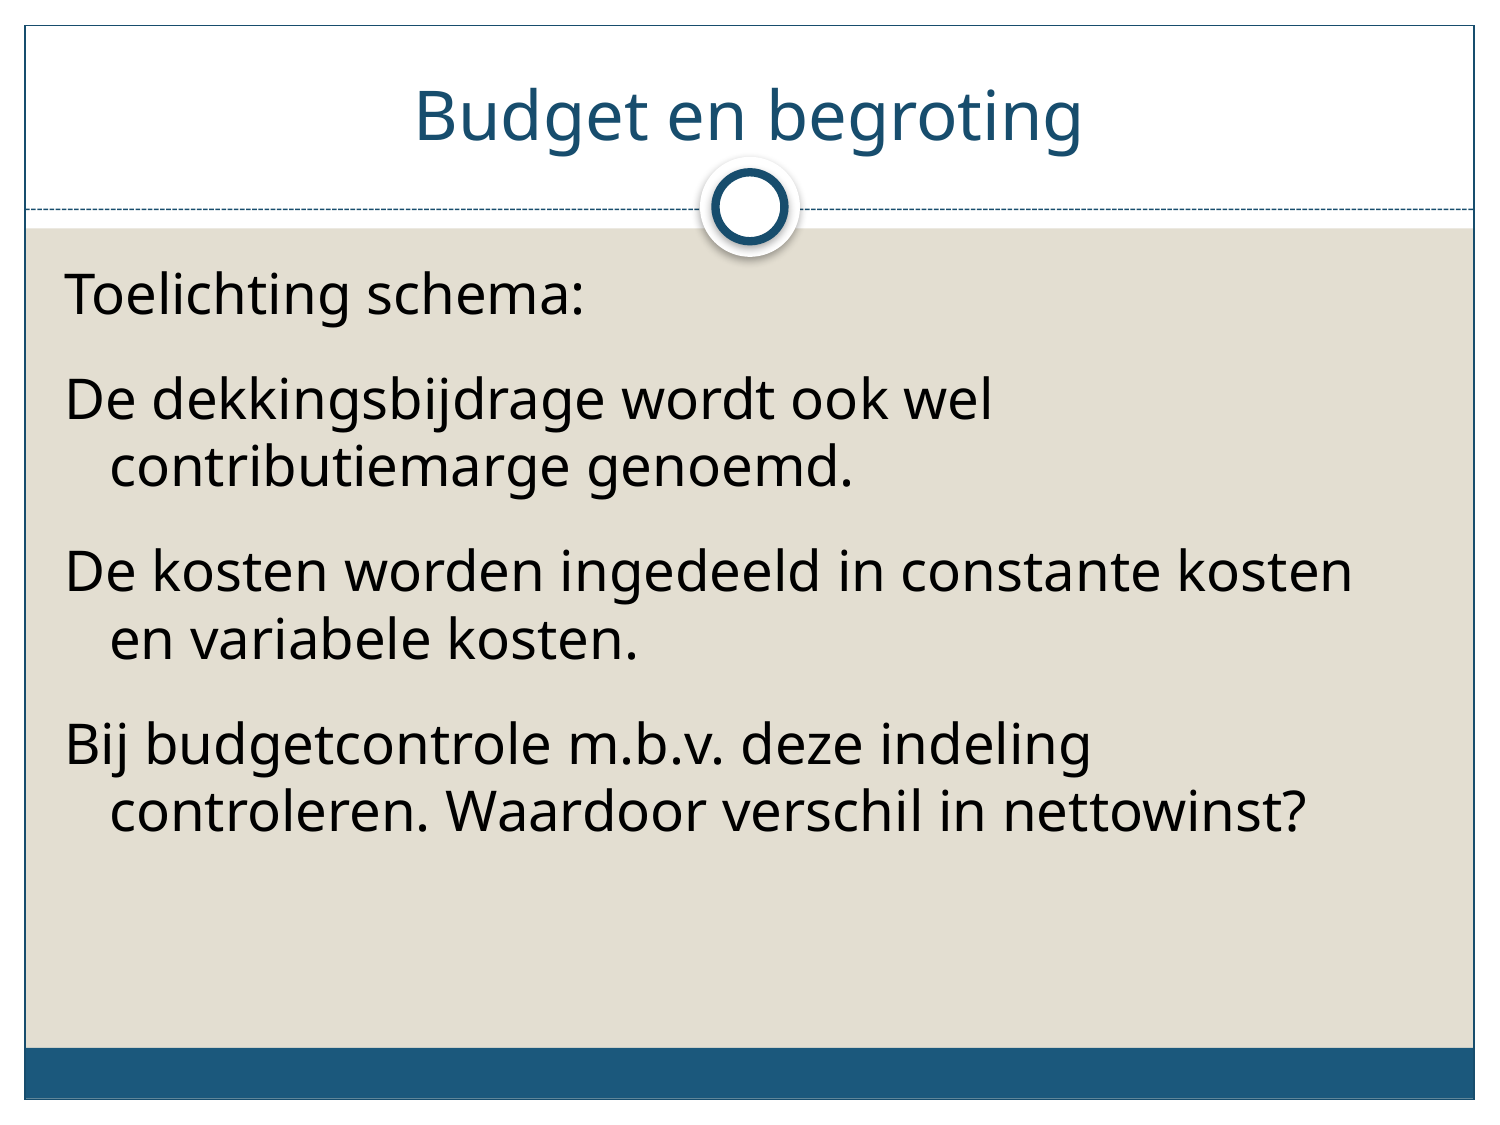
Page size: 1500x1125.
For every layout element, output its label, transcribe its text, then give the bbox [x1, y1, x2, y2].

list Toelichting schema: De dekkingsbijdrage wordt ook wel contributiemarge genoemd. De kosten worden ingedeeld in constante kosten en variabele kosten. Bij budgetcontrole m.b.v. deze indeling controleren. Waardoor verschil in nettowinst? [49, 250, 1445, 1001]
title Budget en begroting [49, 37, 1450, 162]
